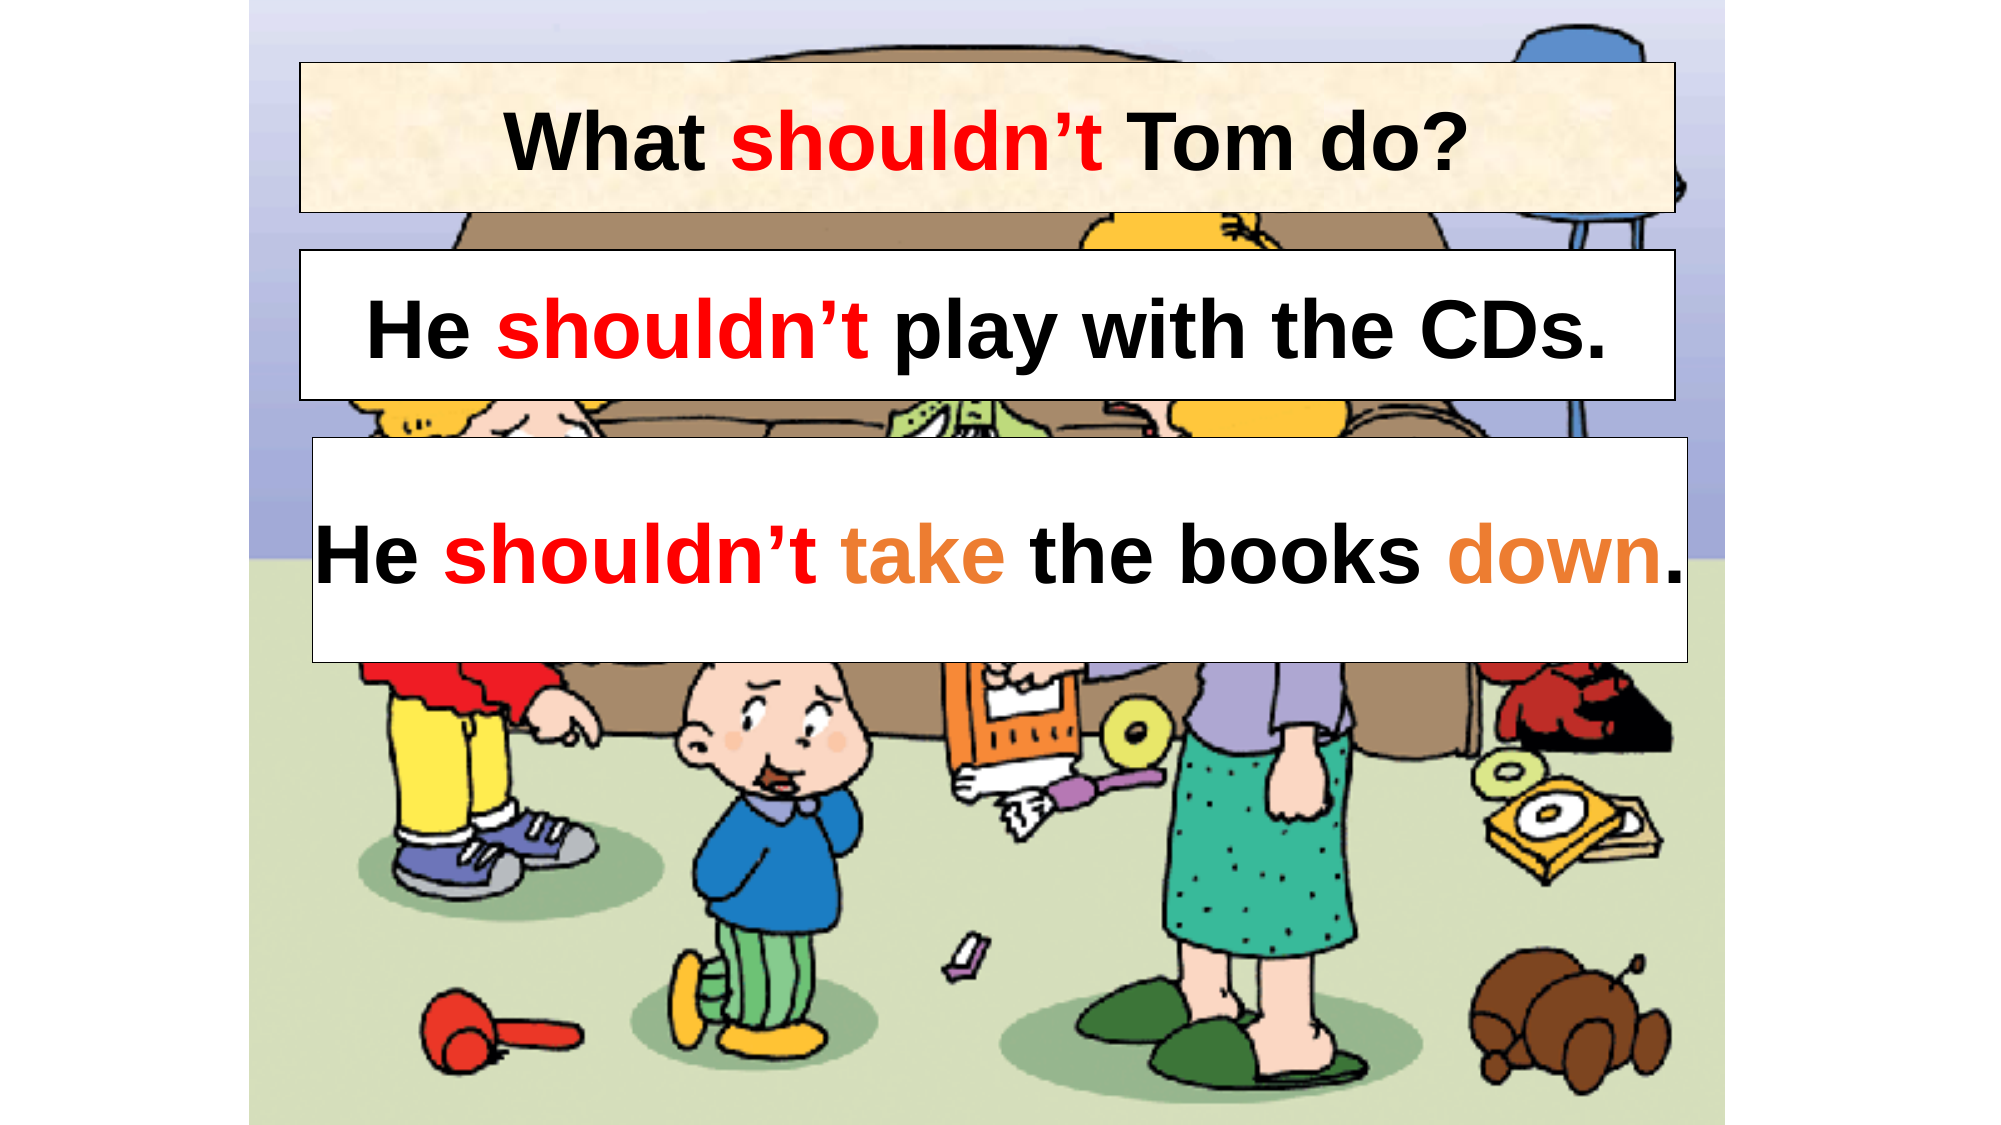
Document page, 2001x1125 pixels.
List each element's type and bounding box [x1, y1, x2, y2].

picture [249, 0, 1725, 1125]
